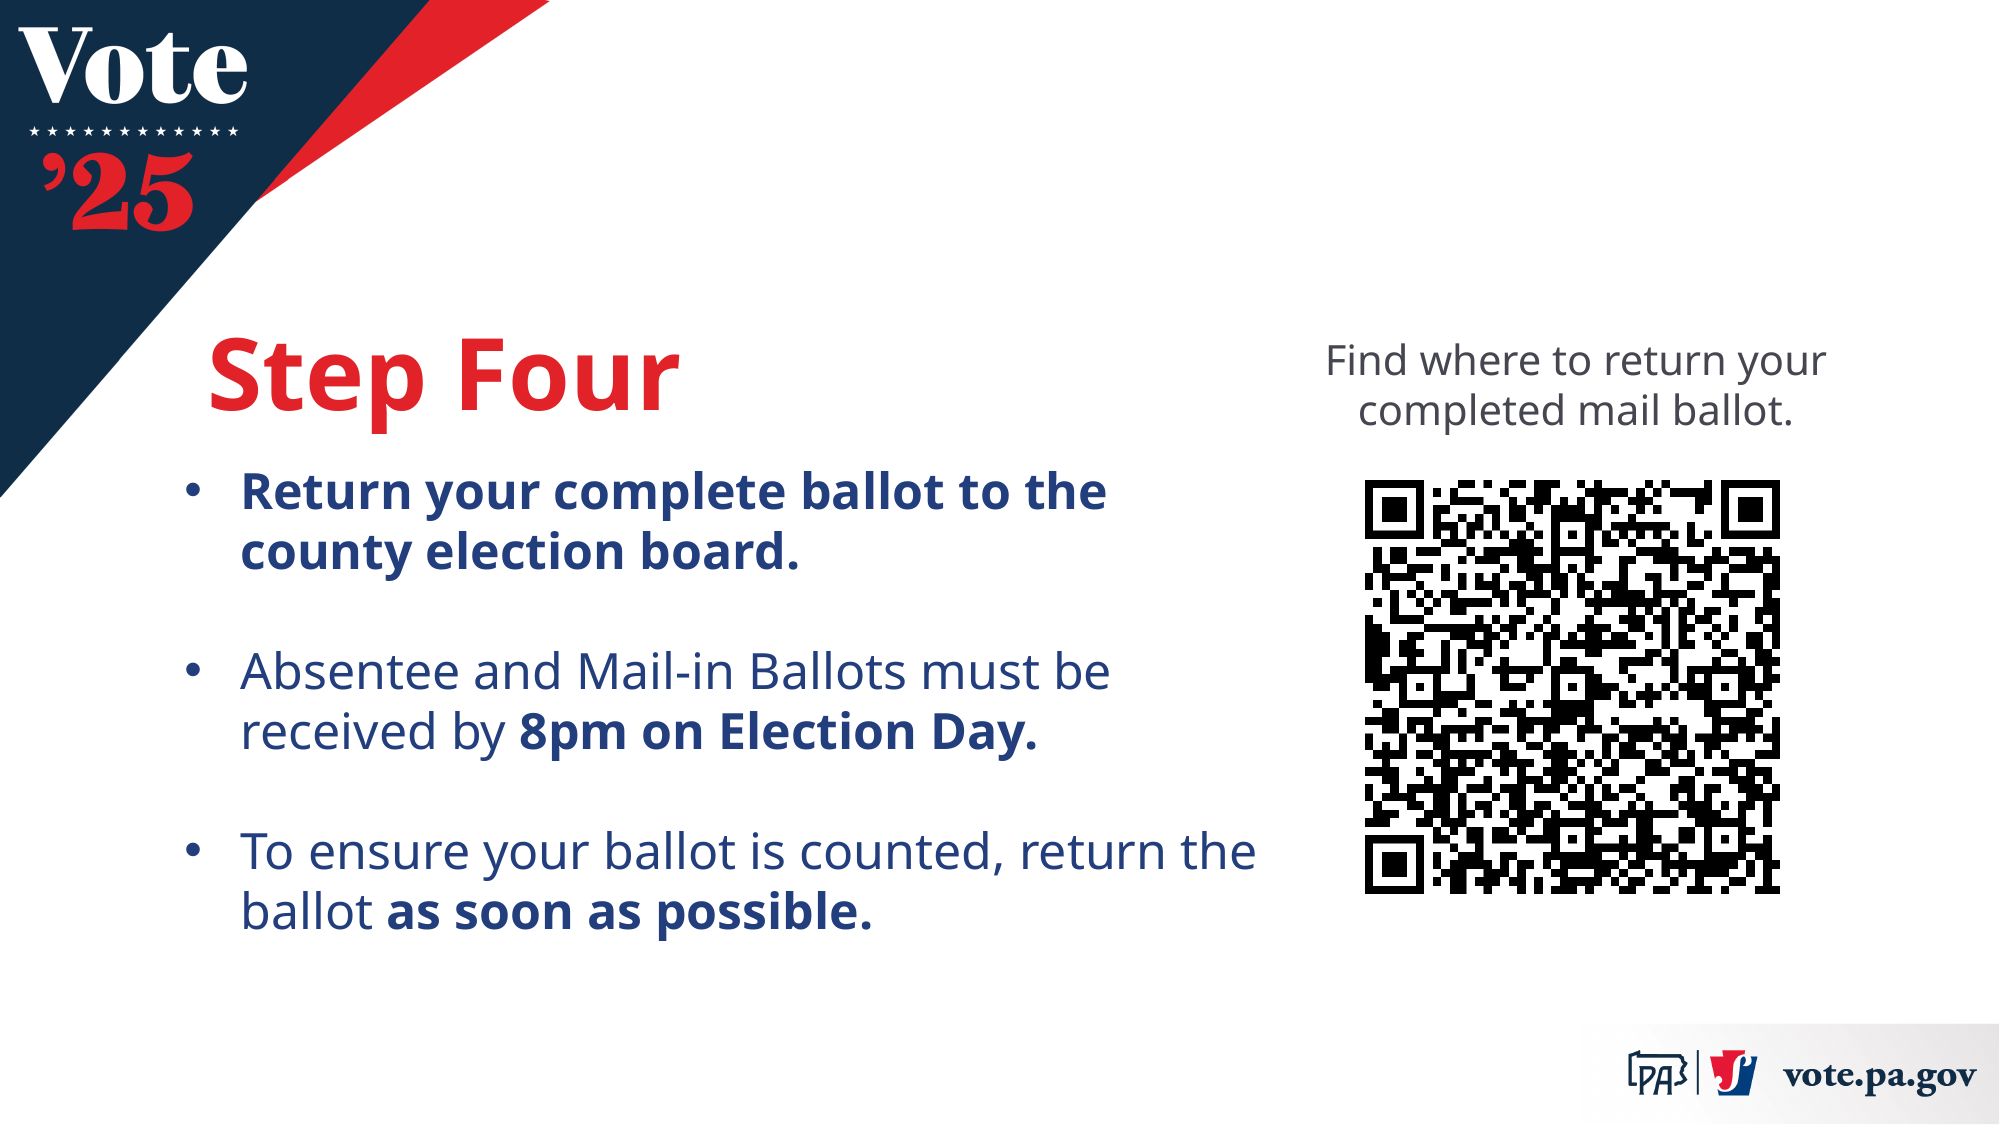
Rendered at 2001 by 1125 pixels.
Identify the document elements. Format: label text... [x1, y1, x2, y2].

text_box Find where to return your completed mail ballot. [1250, 326, 1902, 442]
picture [1337, 451, 2000, 1125]
text_box Step Four [192, 317, 906, 452]
picture [0, 0, 591, 539]
text_box Return your complete ballot to the county election board. Absentee and Mail-in Ballots must be received by 8pm on Election Day. To ensure your ballot is counted, return the ballot as soon as possible. [169, 452, 1295, 947]
